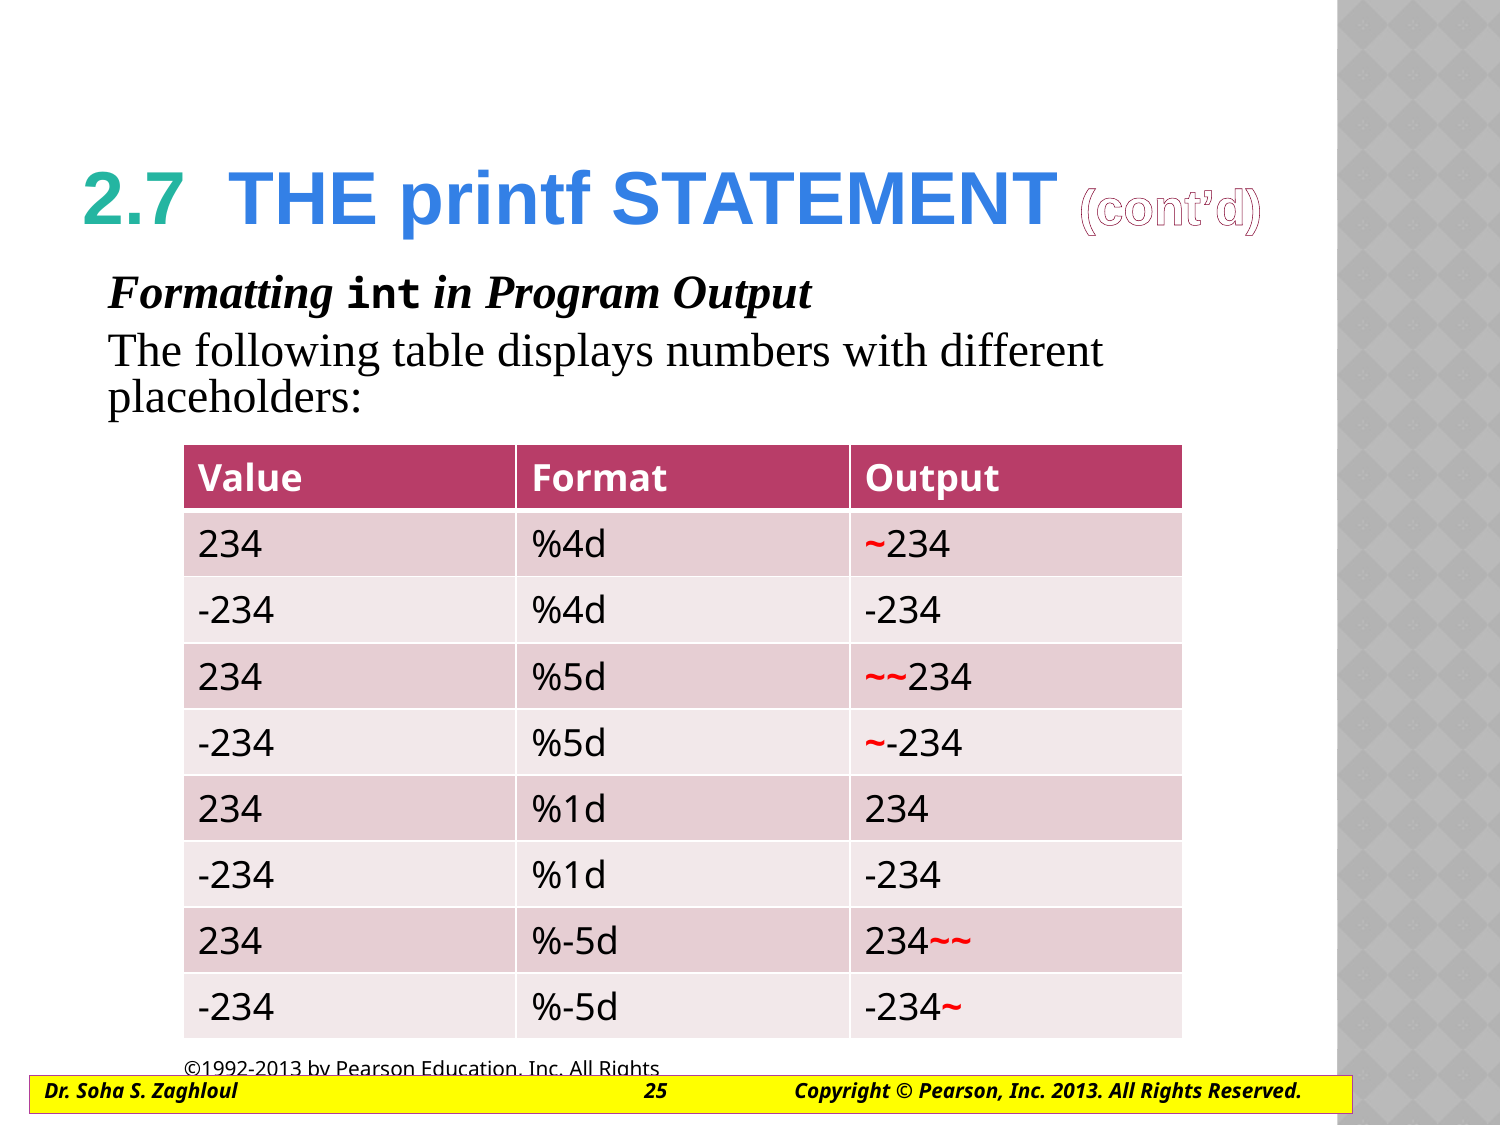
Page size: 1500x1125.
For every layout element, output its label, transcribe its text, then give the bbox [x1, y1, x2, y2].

table_cell -234 [184, 842, 515, 906]
table_cell 234 [851, 776, 1182, 840]
list Formatting int in Program Output The following table displays numbers with different placeholders: [75, 264, 1263, 1059]
table_cell ~~234 [851, 644, 1182, 708]
table_cell 234 [184, 513, 515, 576]
table_cell -234~ [851, 974, 1182, 1038]
table_cell 234 [184, 908, 515, 972]
table_cell 234 [184, 644, 515, 708]
table_cell %1d [517, 842, 849, 906]
table_cell -234 [184, 577, 515, 642]
table_cell %5d [517, 644, 849, 708]
table_cell %4d [517, 577, 849, 642]
table_header Value [184, 445, 515, 508]
table_cell -234 [851, 577, 1182, 642]
table_cell %5d [517, 710, 849, 774]
table_cell 234 [184, 776, 515, 840]
table_cell %-5d [517, 974, 849, 1038]
table_cell -234 [184, 710, 515, 774]
table_header Output [851, 445, 1182, 508]
table_cell %1d [517, 776, 849, 840]
table_cell ~-234 [851, 710, 1182, 774]
table_cell %4d [517, 513, 849, 576]
table_header Format [517, 445, 849, 508]
table_cell ~234 [851, 513, 1182, 576]
table_cell -234 [851, 842, 1182, 906]
text_box Dr. Soha S. Zaghloul 25 Copyright © Pearson, Inc. 2013. All Rights Reserved. [29, 1075, 1353, 1114]
title 2.7 The printf STATEMENT (cont’d) [75, 52, 1412, 240]
table_cell 234~~ [851, 908, 1182, 972]
table_cell -234 [184, 974, 515, 1038]
table_cell %-5d [517, 908, 849, 972]
